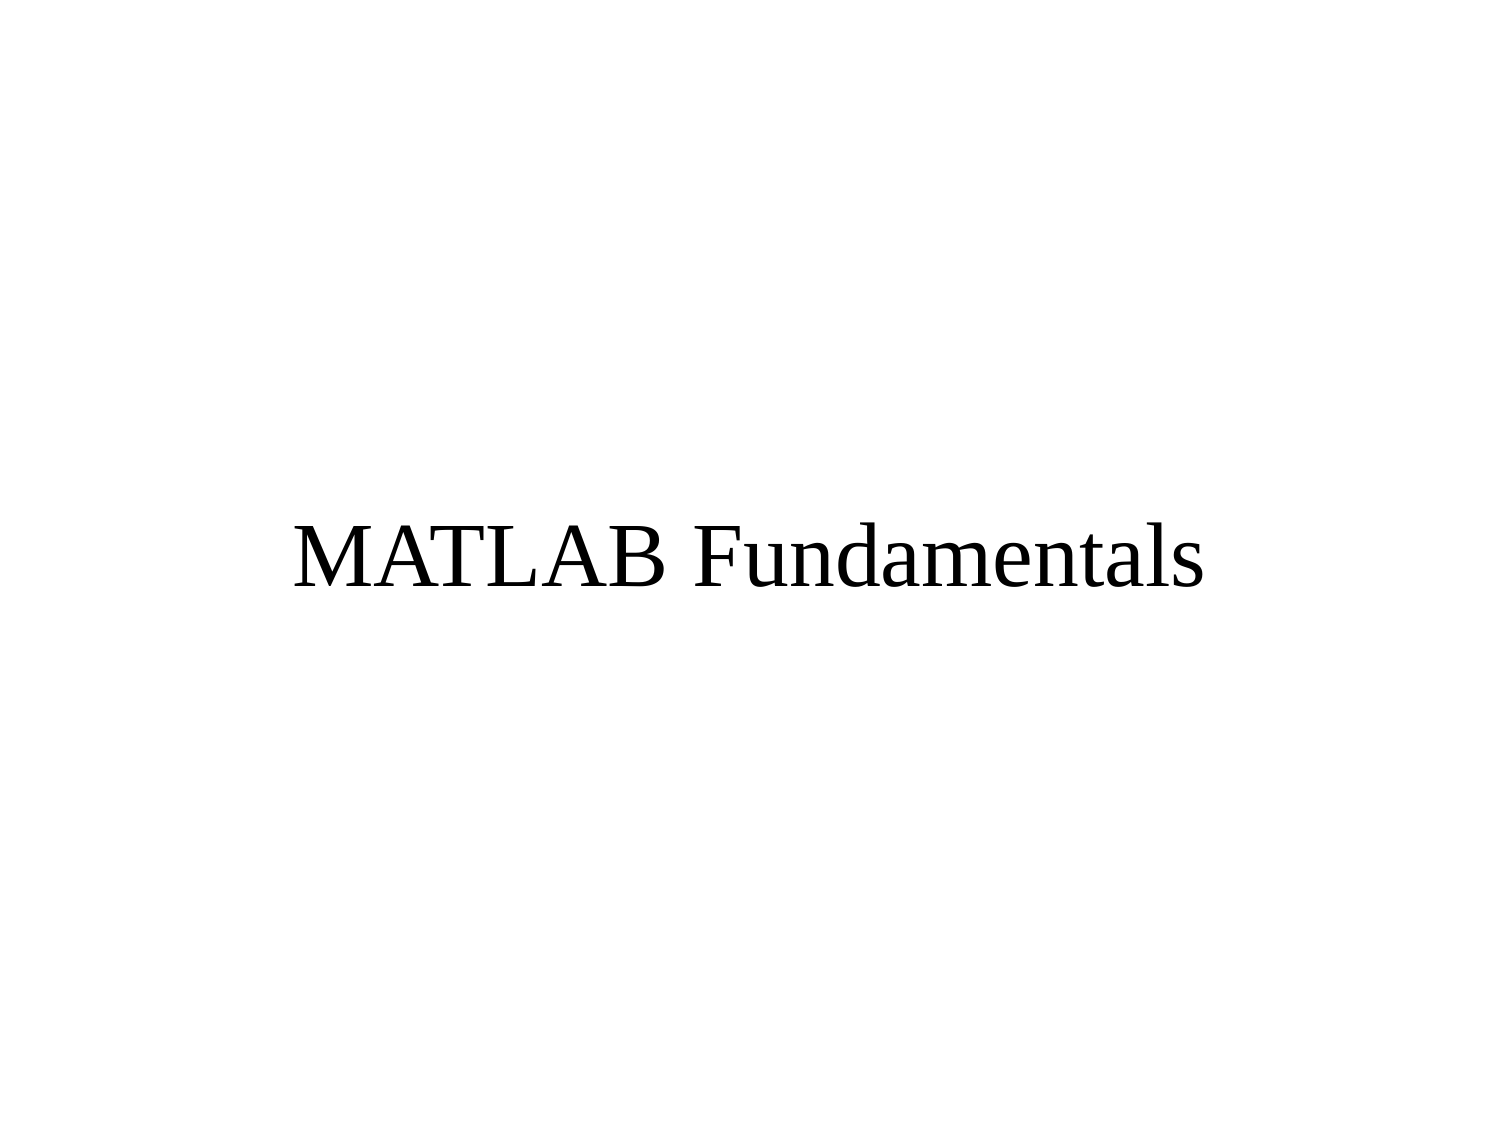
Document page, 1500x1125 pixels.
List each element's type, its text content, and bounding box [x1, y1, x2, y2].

title MATLAB Fundamentals [0, 50, 1500, 1050]
